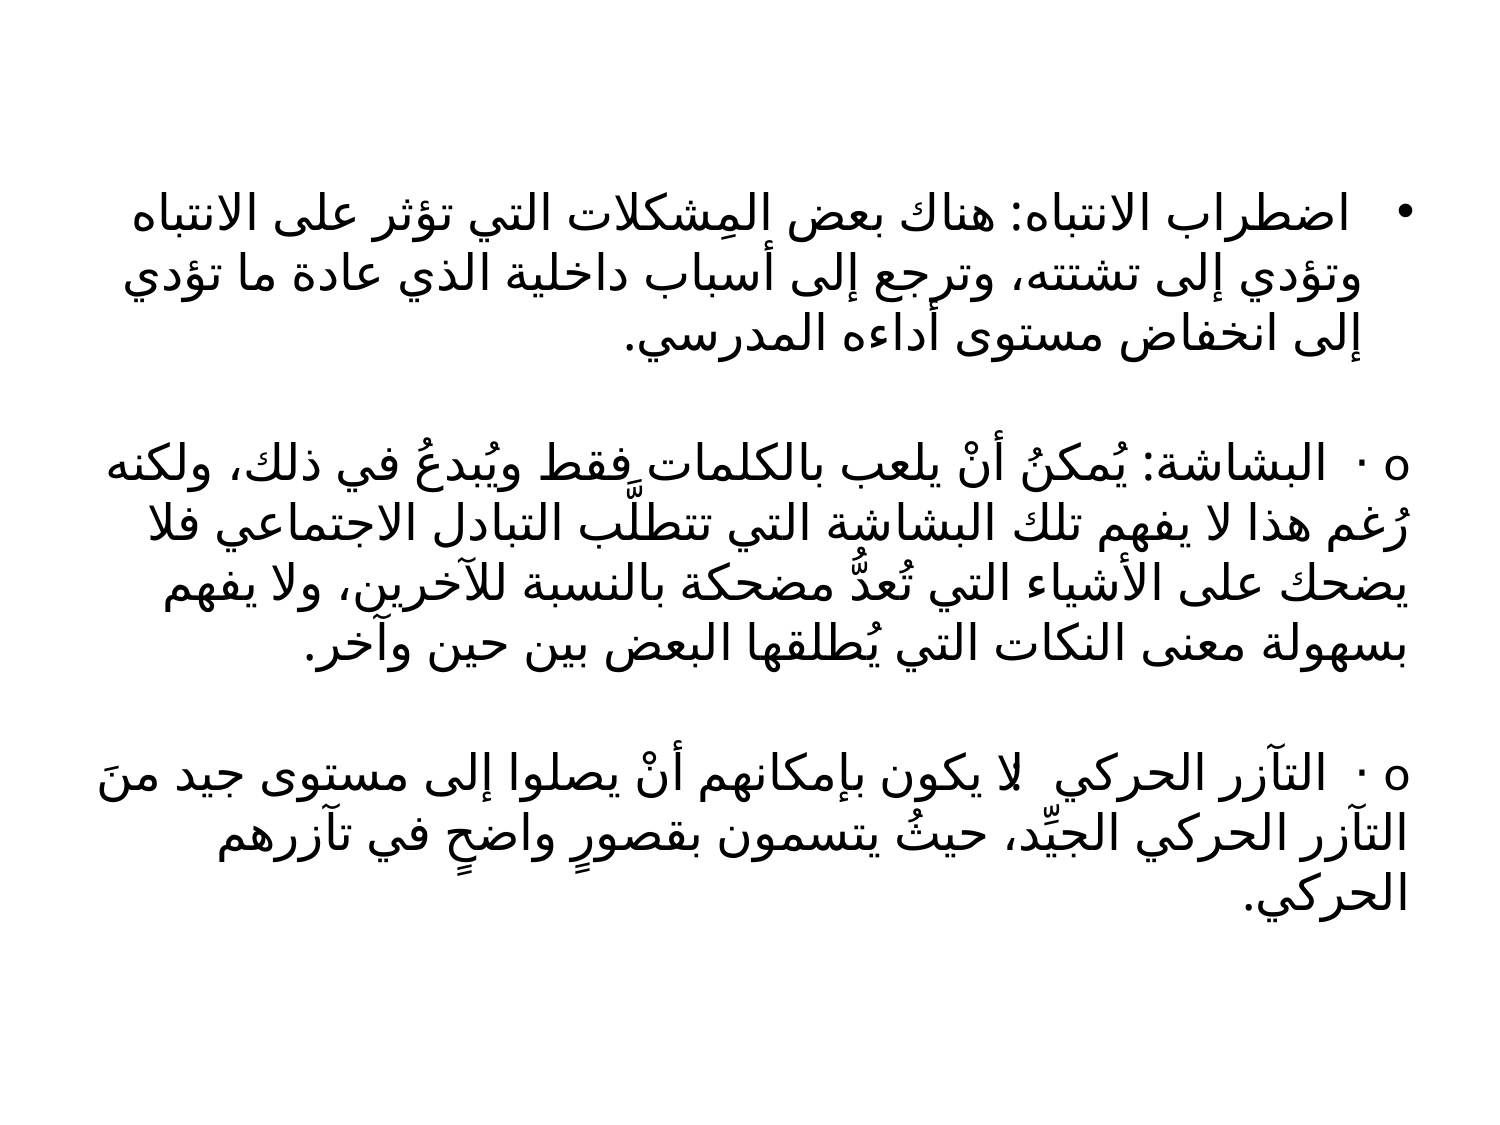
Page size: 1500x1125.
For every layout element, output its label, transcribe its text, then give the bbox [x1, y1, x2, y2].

list اضطراب الانتباه: هناك بعض المِشكلات التي تؤثر على الانتباه وتؤدي إلى تشتته، وترجع إلى أسباب داخلية الذي عادة ما تؤدي إلى انخفاض مستوى أداءه المدرسي. o · البشاشة: يُمكنُ أنْ يلعب بالكلمات فقط ويُبدعُ في ذلك، ولكنه رُغم هذا لا يفهم تلك البشاشة التي تتطلَّب التبادل الاجتماعي فلا يضحك على الأشياء التي تُعدُّ مضحكة بالنسبة للآخرين، ولا يفهم بسهولة معنى النكات التي يُطلقها البعض بين حين وآخر. o · التآزر الحركي: لا يكون بإمكانهم أنْ يصلوا إلى مستوى جيد منَ التآزر الحركي الجيِّد، حيثُ يتسمون بقصورٍ واضحٍ في تآزرهم الحركي. [75, 172, 1425, 1005]
